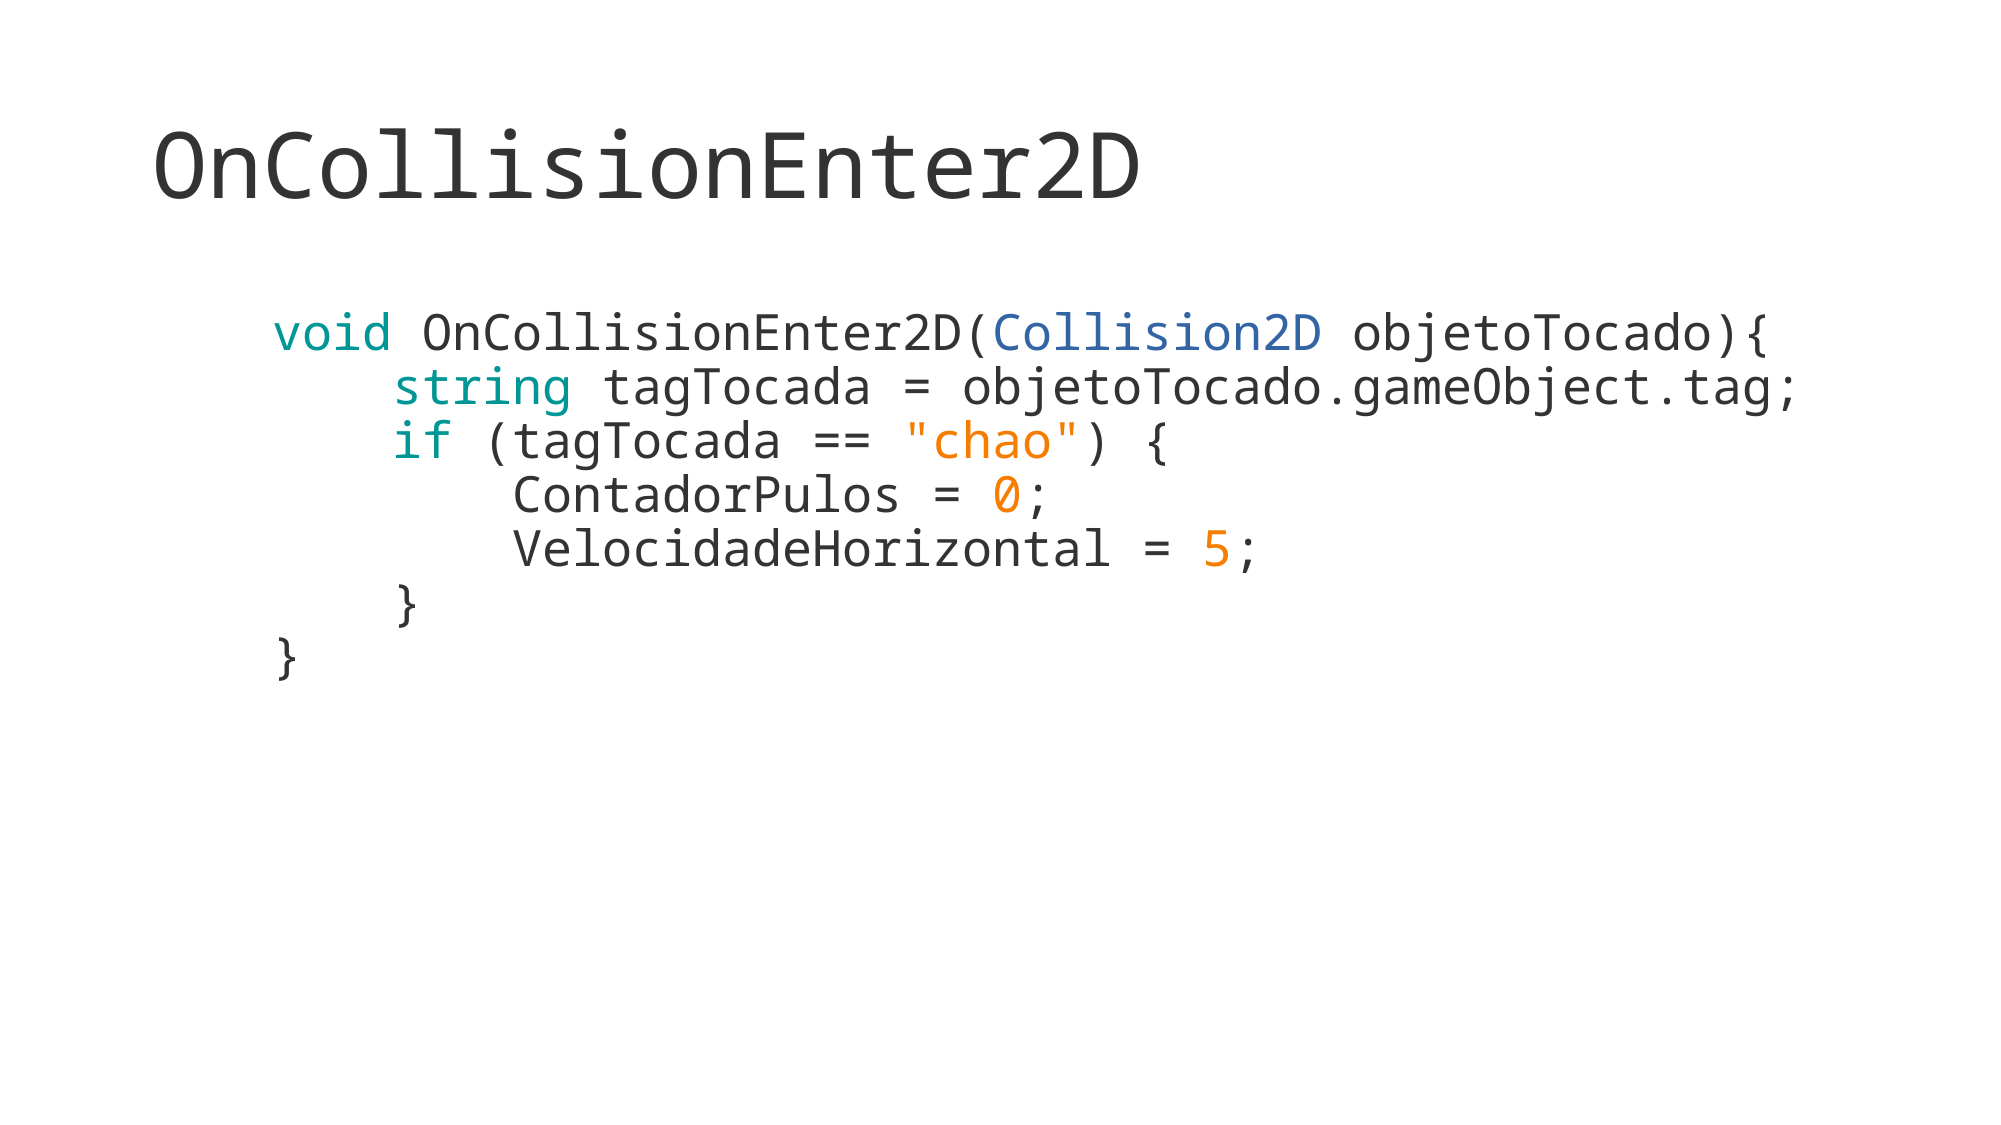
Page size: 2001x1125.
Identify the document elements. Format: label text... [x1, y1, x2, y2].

title OnCollisionEnter2D [137, 59, 1863, 278]
list void OnCollisionEnter2D(Collision2D objetoTocado){ string tagTocada = objetoTocado.gameObject.tag; if (tagTocada == "chao") { ContadorPulos = 0; VelocidadeHorizontal = 5; } } [137, 299, 1863, 1014]
